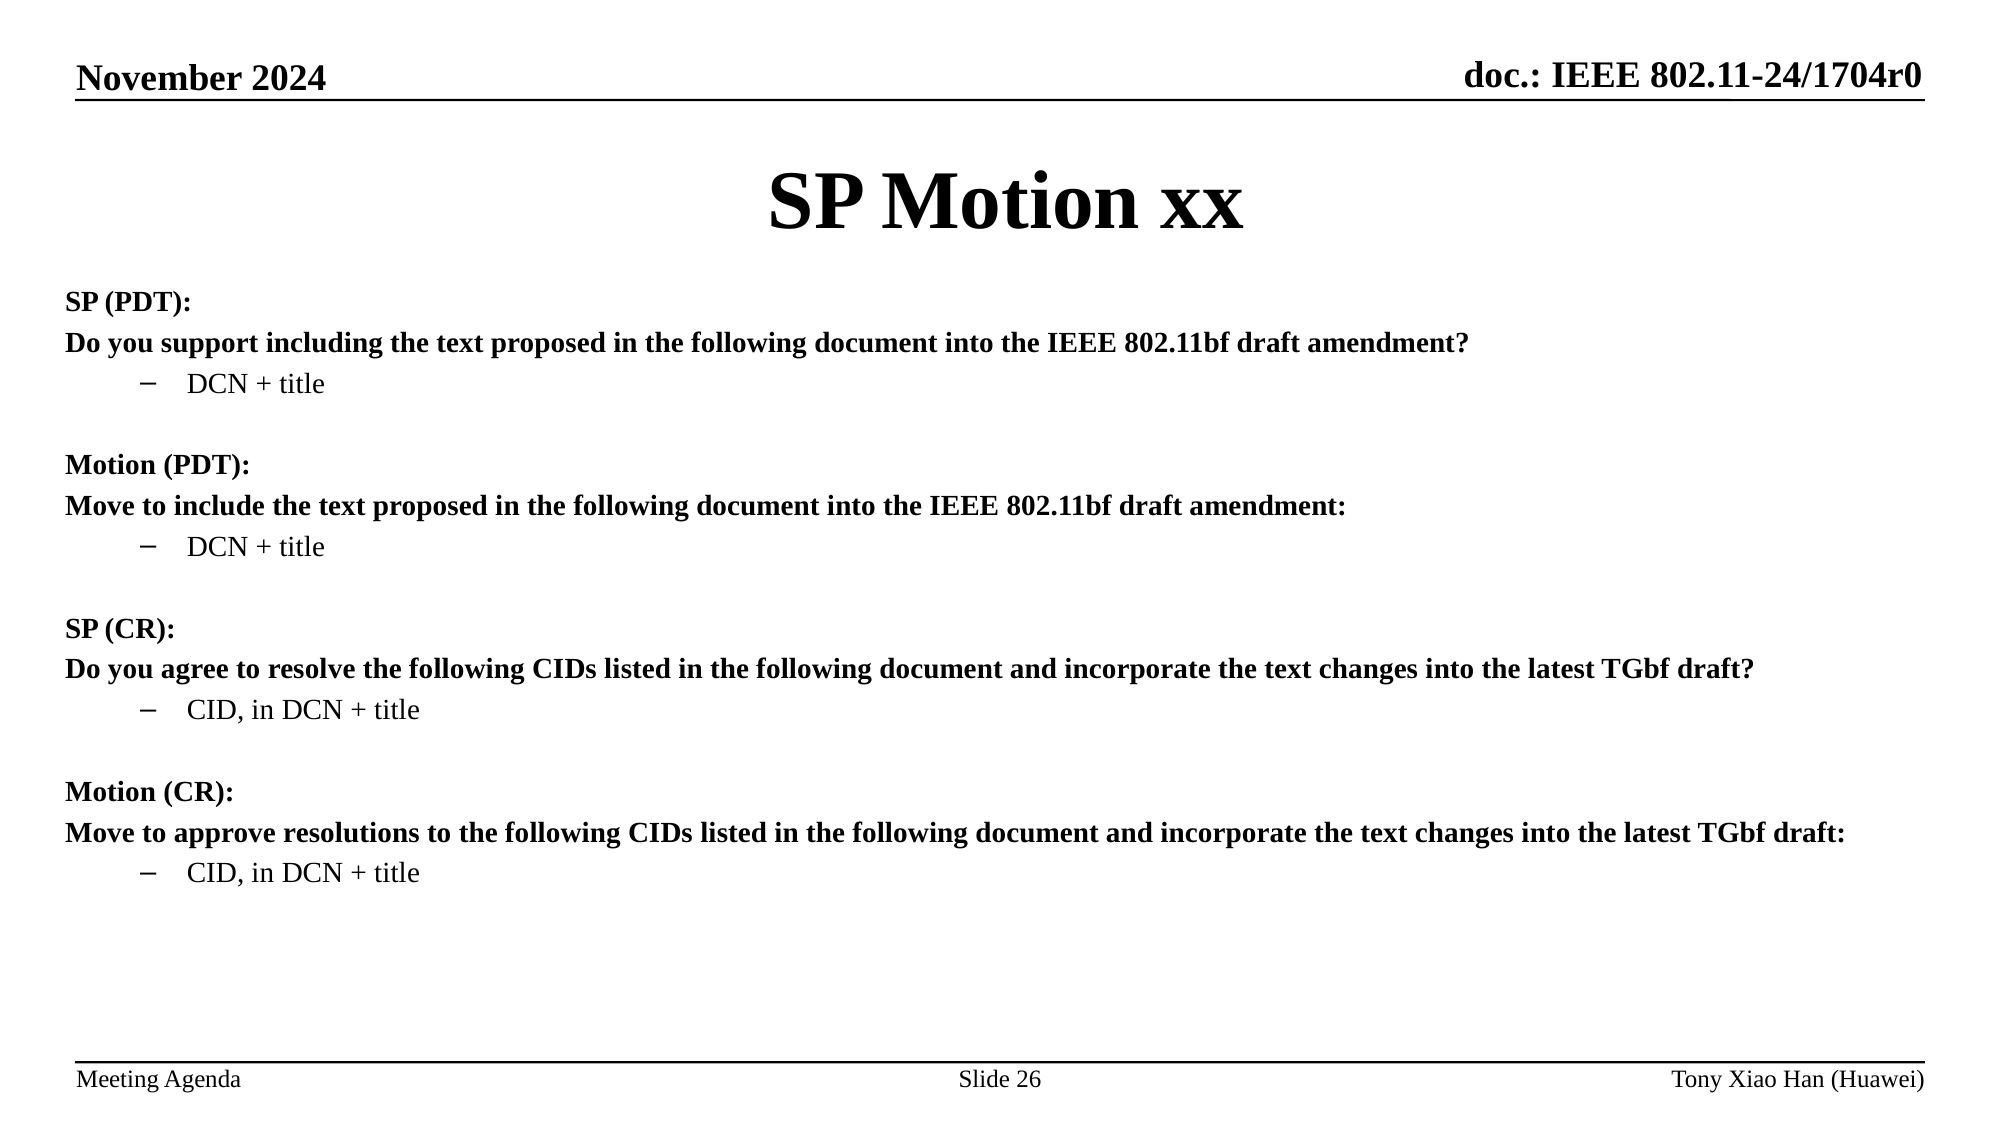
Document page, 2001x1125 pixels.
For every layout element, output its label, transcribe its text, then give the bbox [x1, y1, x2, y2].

text_box SP Motion xx [368, 137, 1644, 274]
text_box SP (PDT): Do you support including the text proposed in the following document into the IEEE 802.11bf draft amendment? DCN + title Motion (PDT): Move to include the text proposed in the following document into the IEEE 802.11bf draft amendment: DCN + title SP (CR): Do you agree to resolve the following CIDs listed in the following document and incorporate the text changes into the latest TGbf draft? CID, in DCN + title Motion (CR): Move to approve resolutions to the following CIDs listed in the following document and incorporate the text changes into the latest TGbf draft: CID, in DCN + title [49, 274, 1938, 1025]
